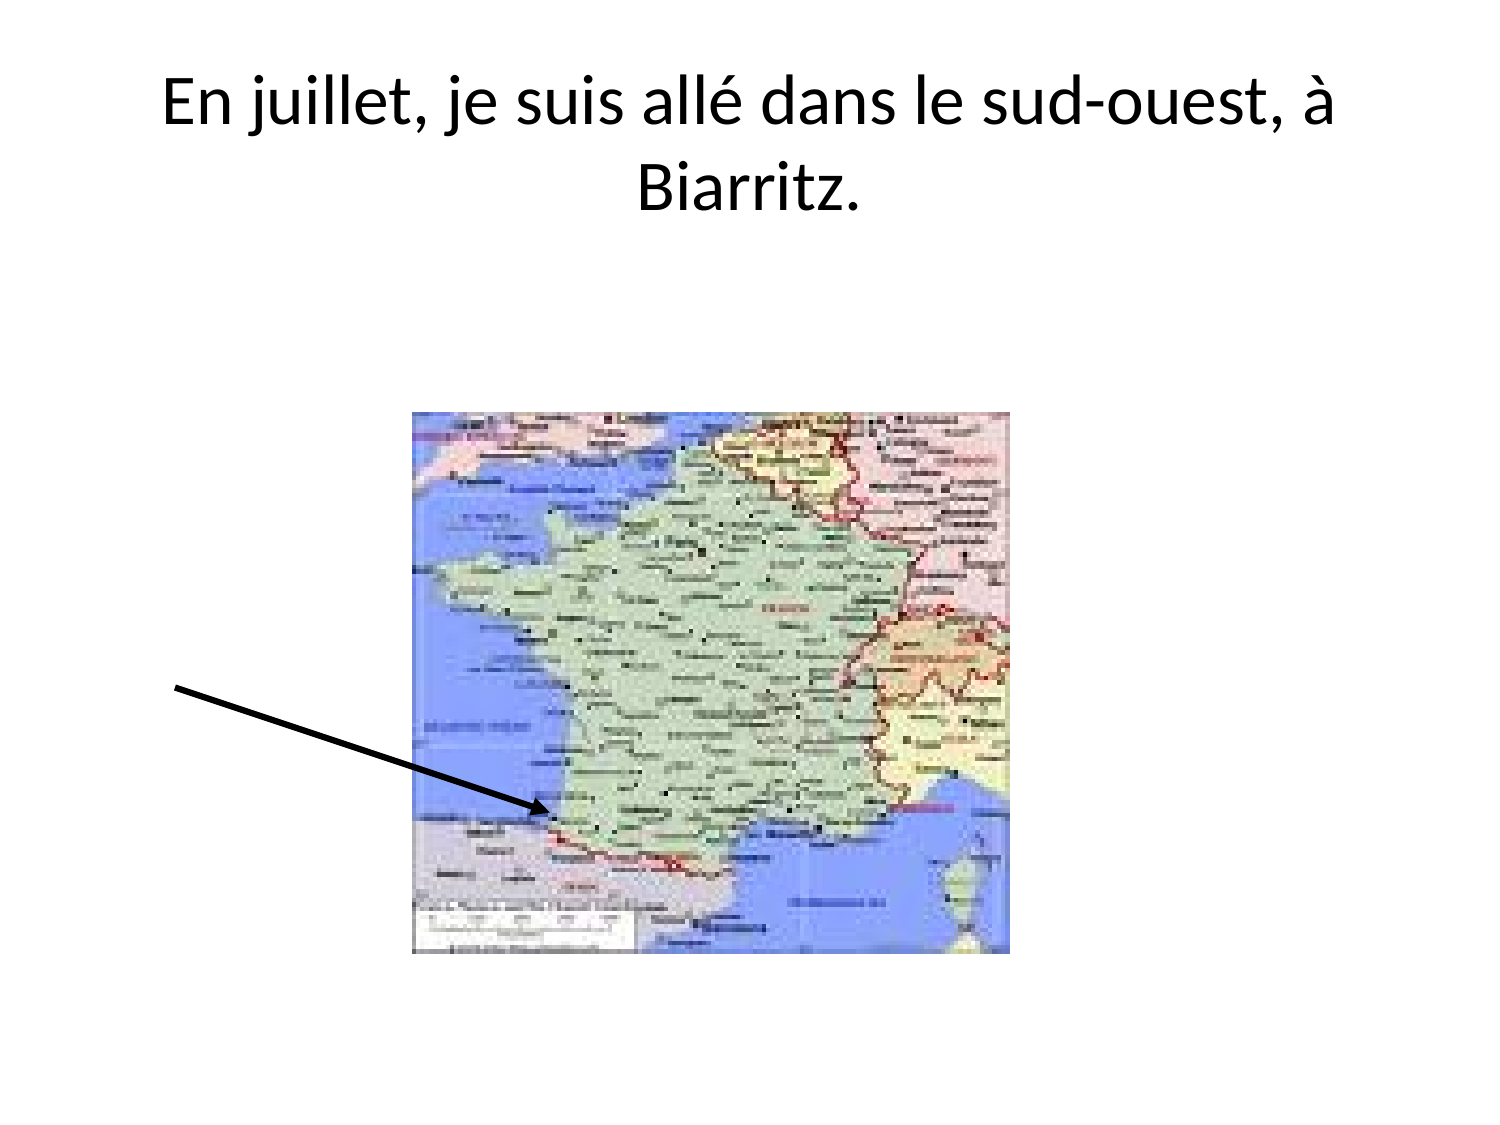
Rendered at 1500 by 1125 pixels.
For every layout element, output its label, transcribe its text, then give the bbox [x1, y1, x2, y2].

title En juillet, je suis allé dans le sud-ouest, à Biarritz. [75, 45, 1425, 233]
picture [412, 412, 1010, 955]
